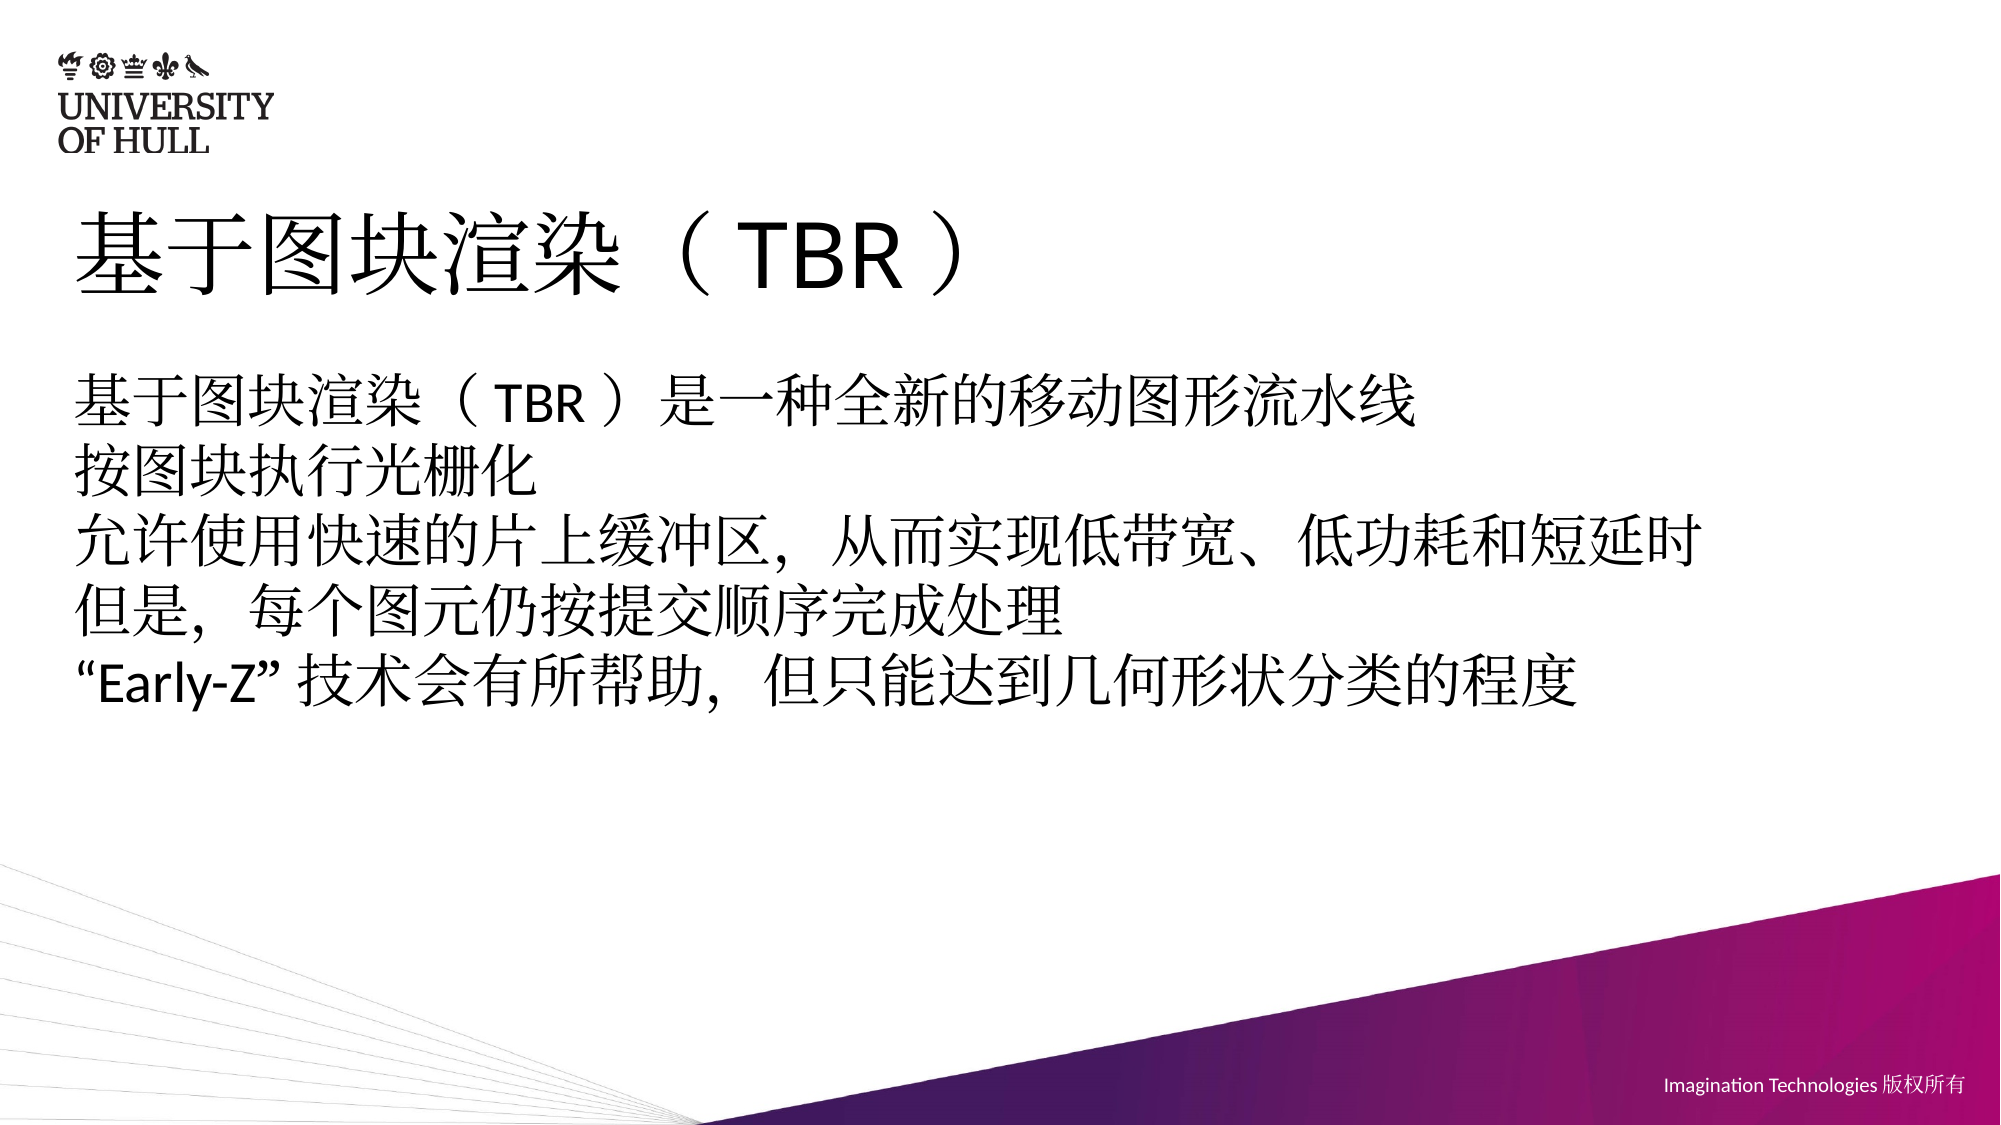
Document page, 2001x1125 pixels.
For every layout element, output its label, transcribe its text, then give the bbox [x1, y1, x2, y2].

picture [0, 0, 2000, 1125]
list 基于图块渲染（TBR）是一种全新的移动图形流水线 按图块执行光栅化 允许使用快速的片上缓冲区，从而实现低带宽、低功耗和短延时 但是，每个图元仍按提交顺序完成处理 “Early-Z”技术会有所帮助，但只能达到几何形状分类的程度 [57, 356, 1931, 1074]
title 基于图块渲染（TBR） [57, 178, 1931, 340]
